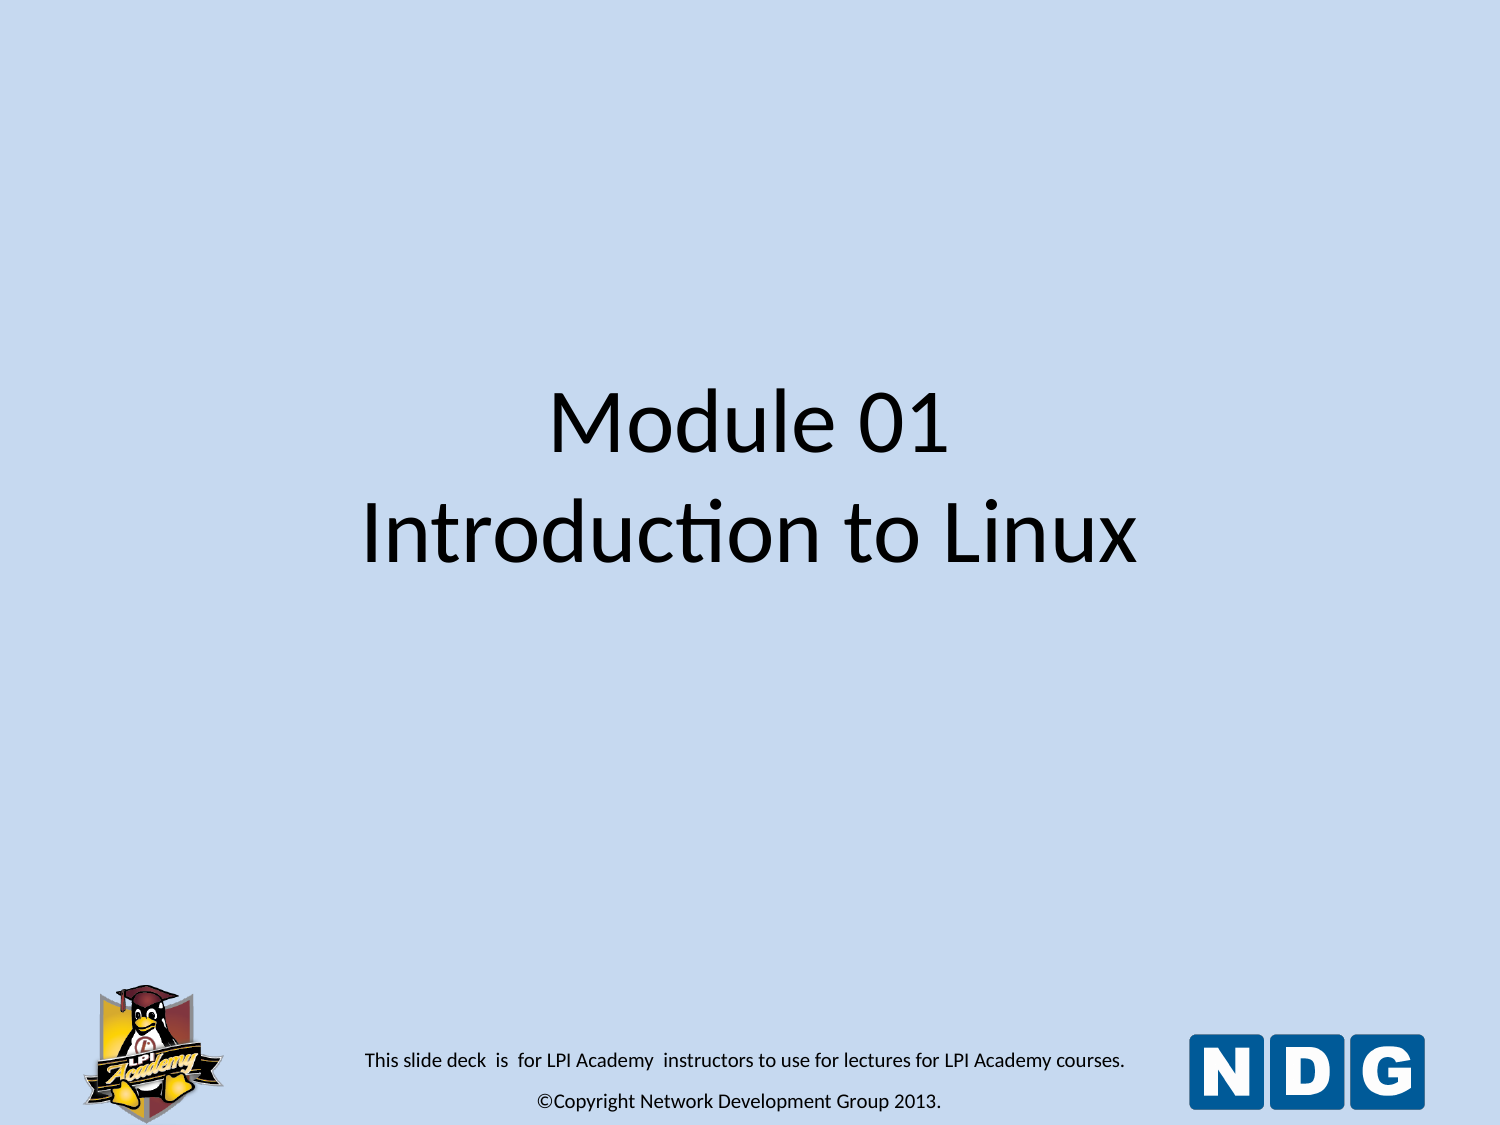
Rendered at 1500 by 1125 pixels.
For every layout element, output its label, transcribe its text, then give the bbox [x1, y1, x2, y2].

title Module 01 Introduction to Linux [112, 350, 1388, 592]
picture [75, 975, 229, 1125]
picture [1189, 1034, 1425, 1110]
